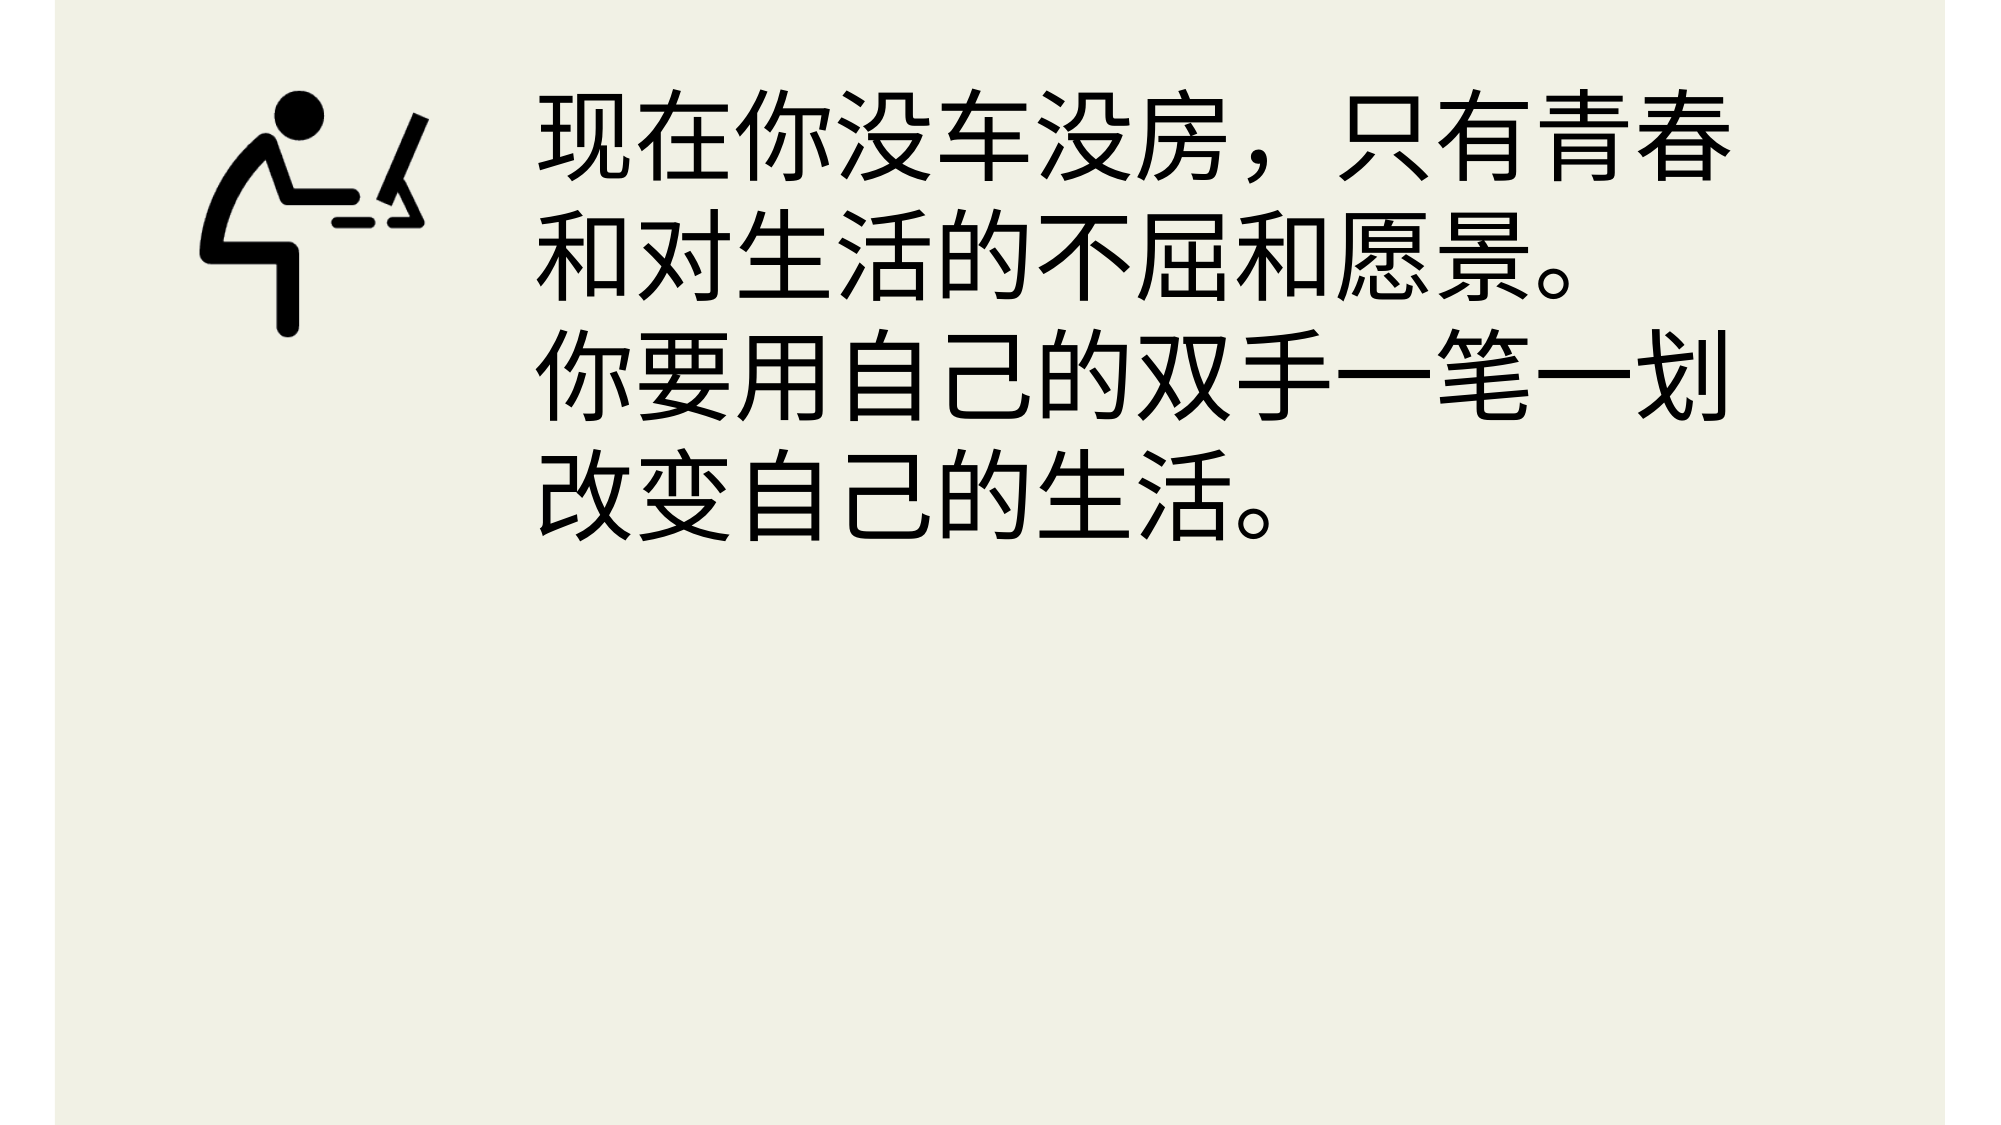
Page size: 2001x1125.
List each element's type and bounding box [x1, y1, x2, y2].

text_box [171, 66, 1827, 567]
